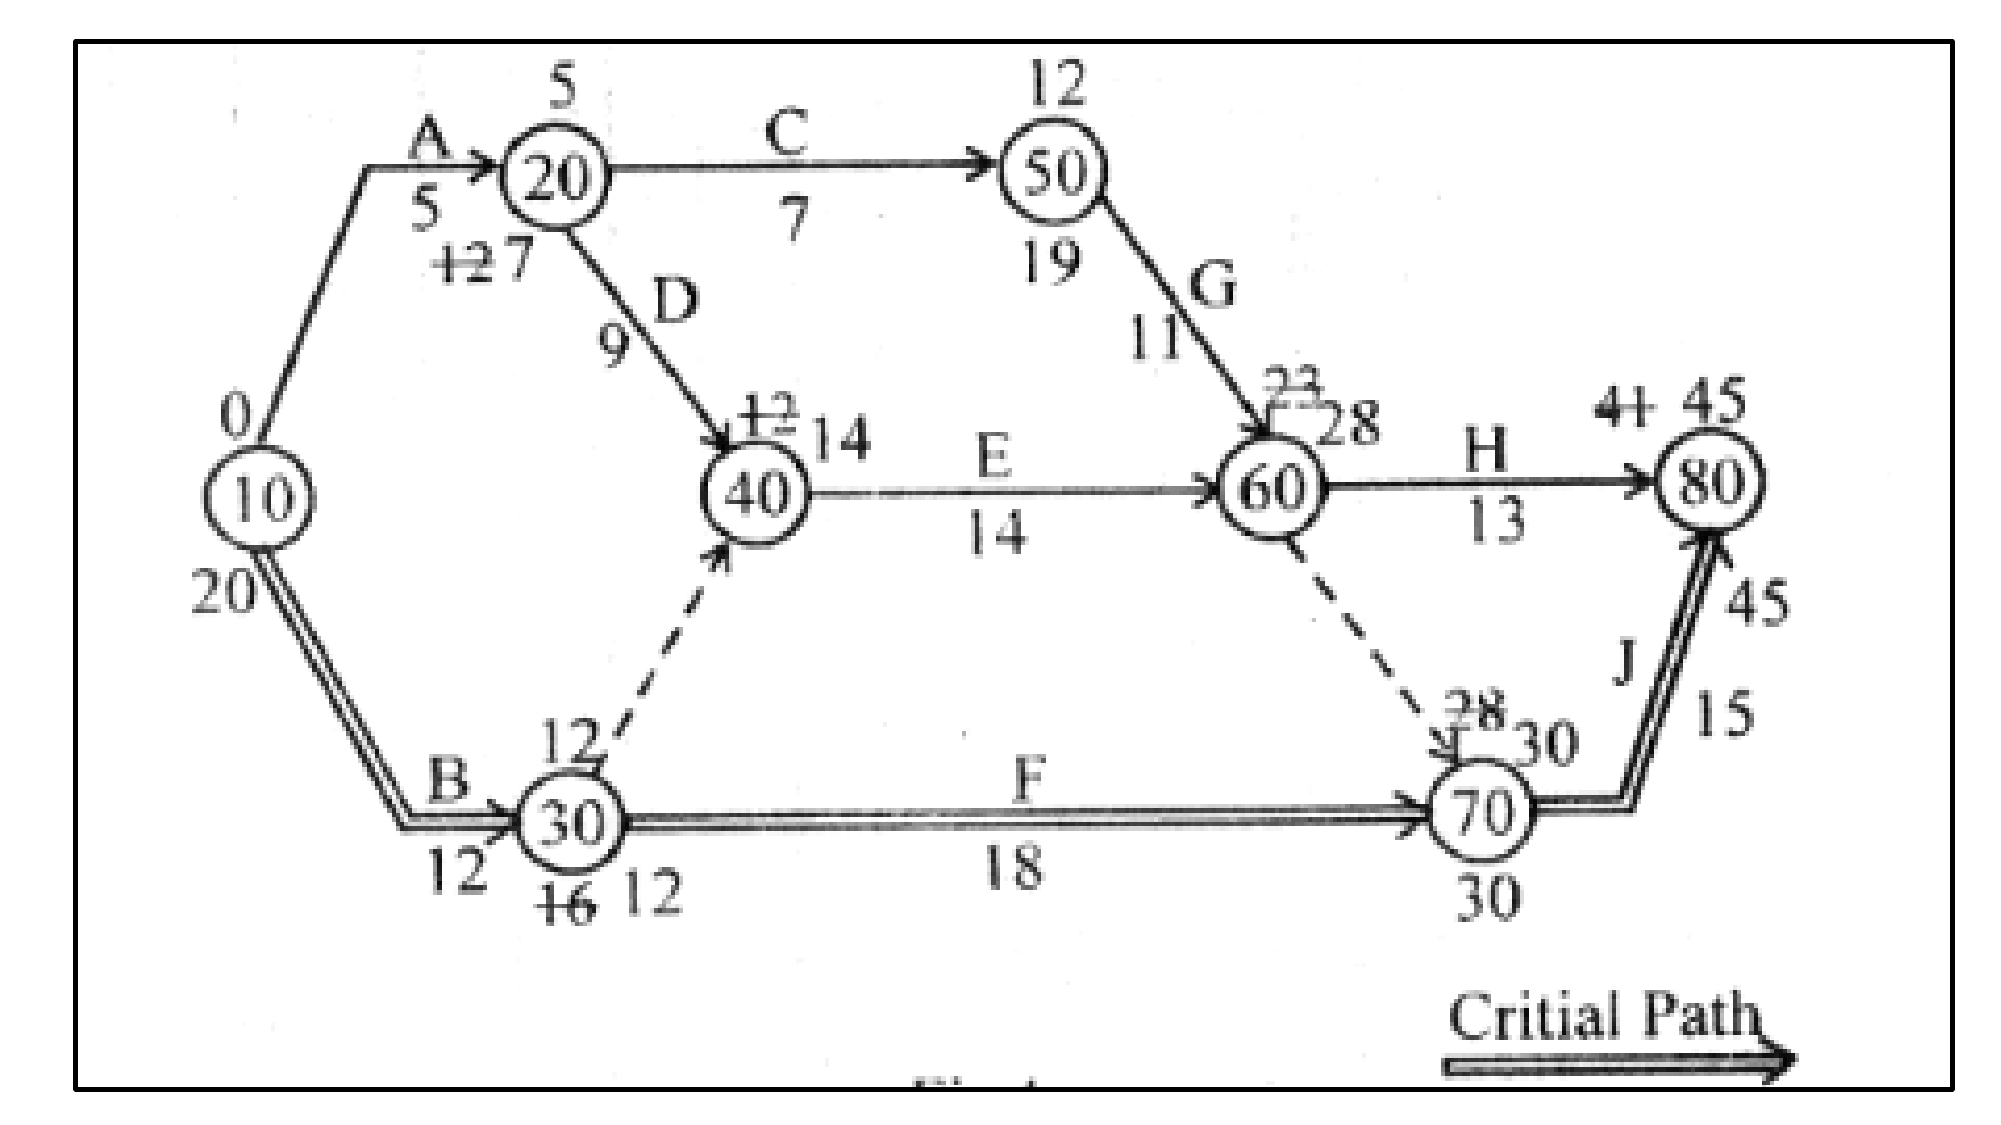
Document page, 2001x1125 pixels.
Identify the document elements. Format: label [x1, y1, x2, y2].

picture [77, 43, 1950, 1087]
